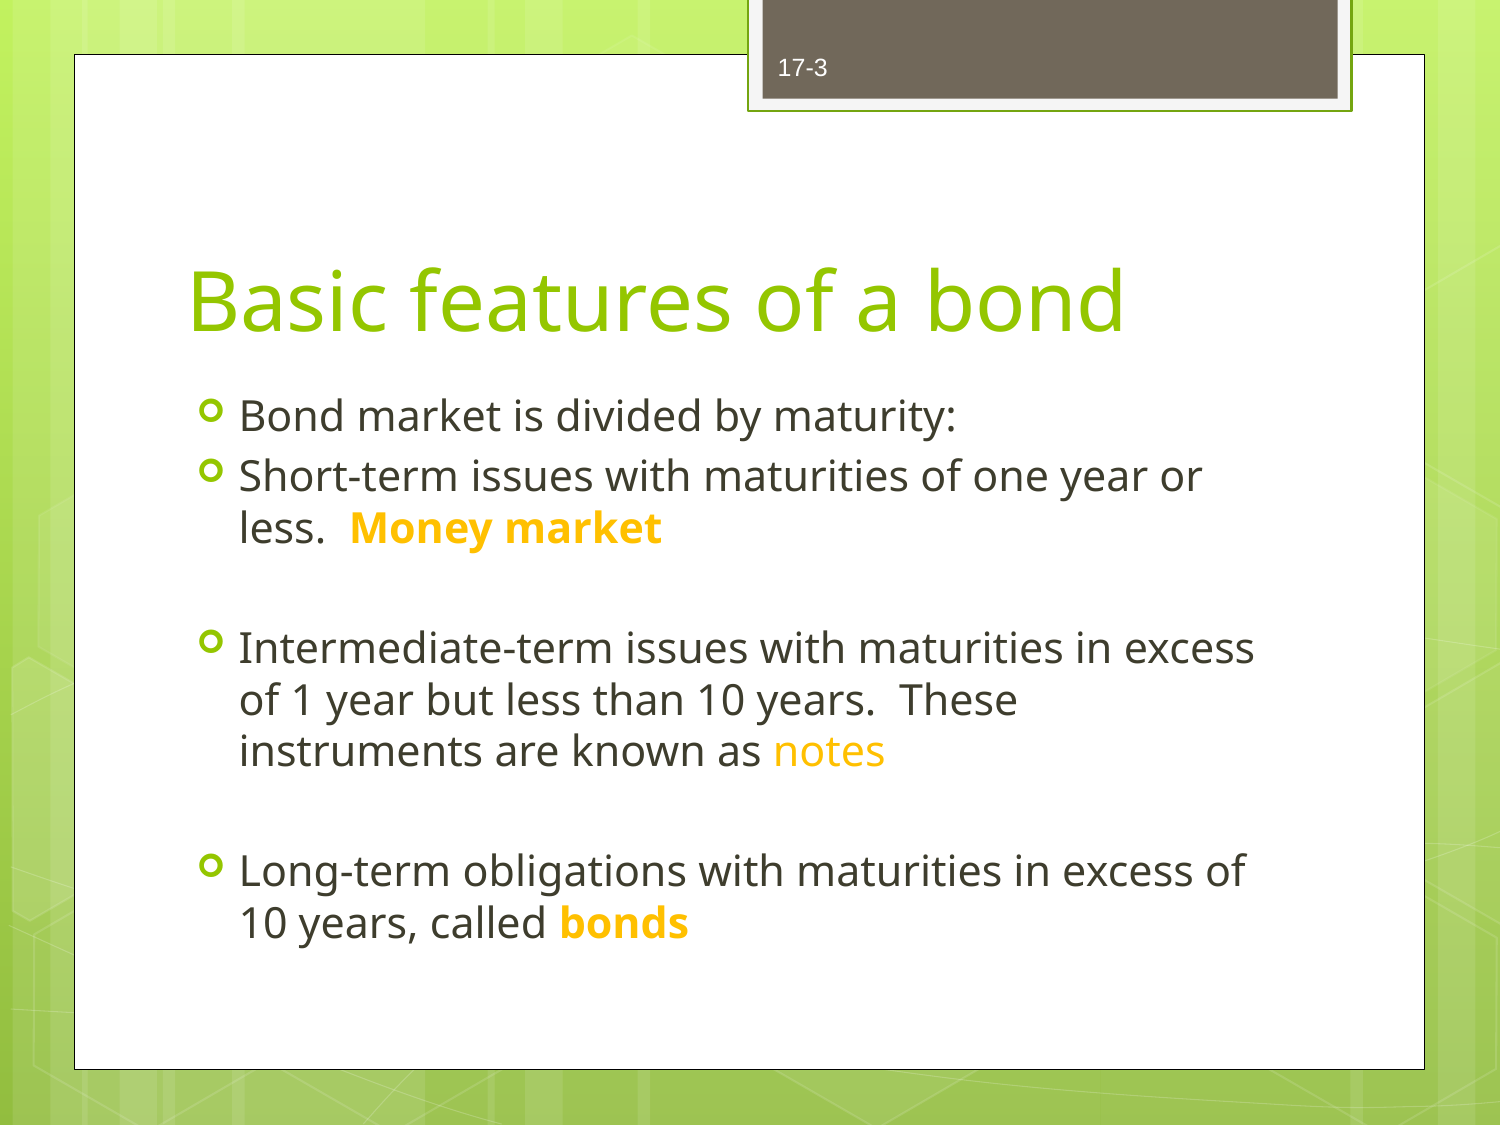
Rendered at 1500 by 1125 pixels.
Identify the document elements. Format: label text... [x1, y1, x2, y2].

slide_number 17-3 [762, 36, 982, 97]
list Bond market is divided by maturity: Short-term issues with maturities of one year or less. Money market Intermediate-term issues with maturities in excess of 1 year but less than 10 years. These instruments are known as notes Long-term obligations with maturities in excess of 10 years, called bonds [171, 381, 1283, 957]
title Basic features of a bond [171, 168, 1324, 357]
